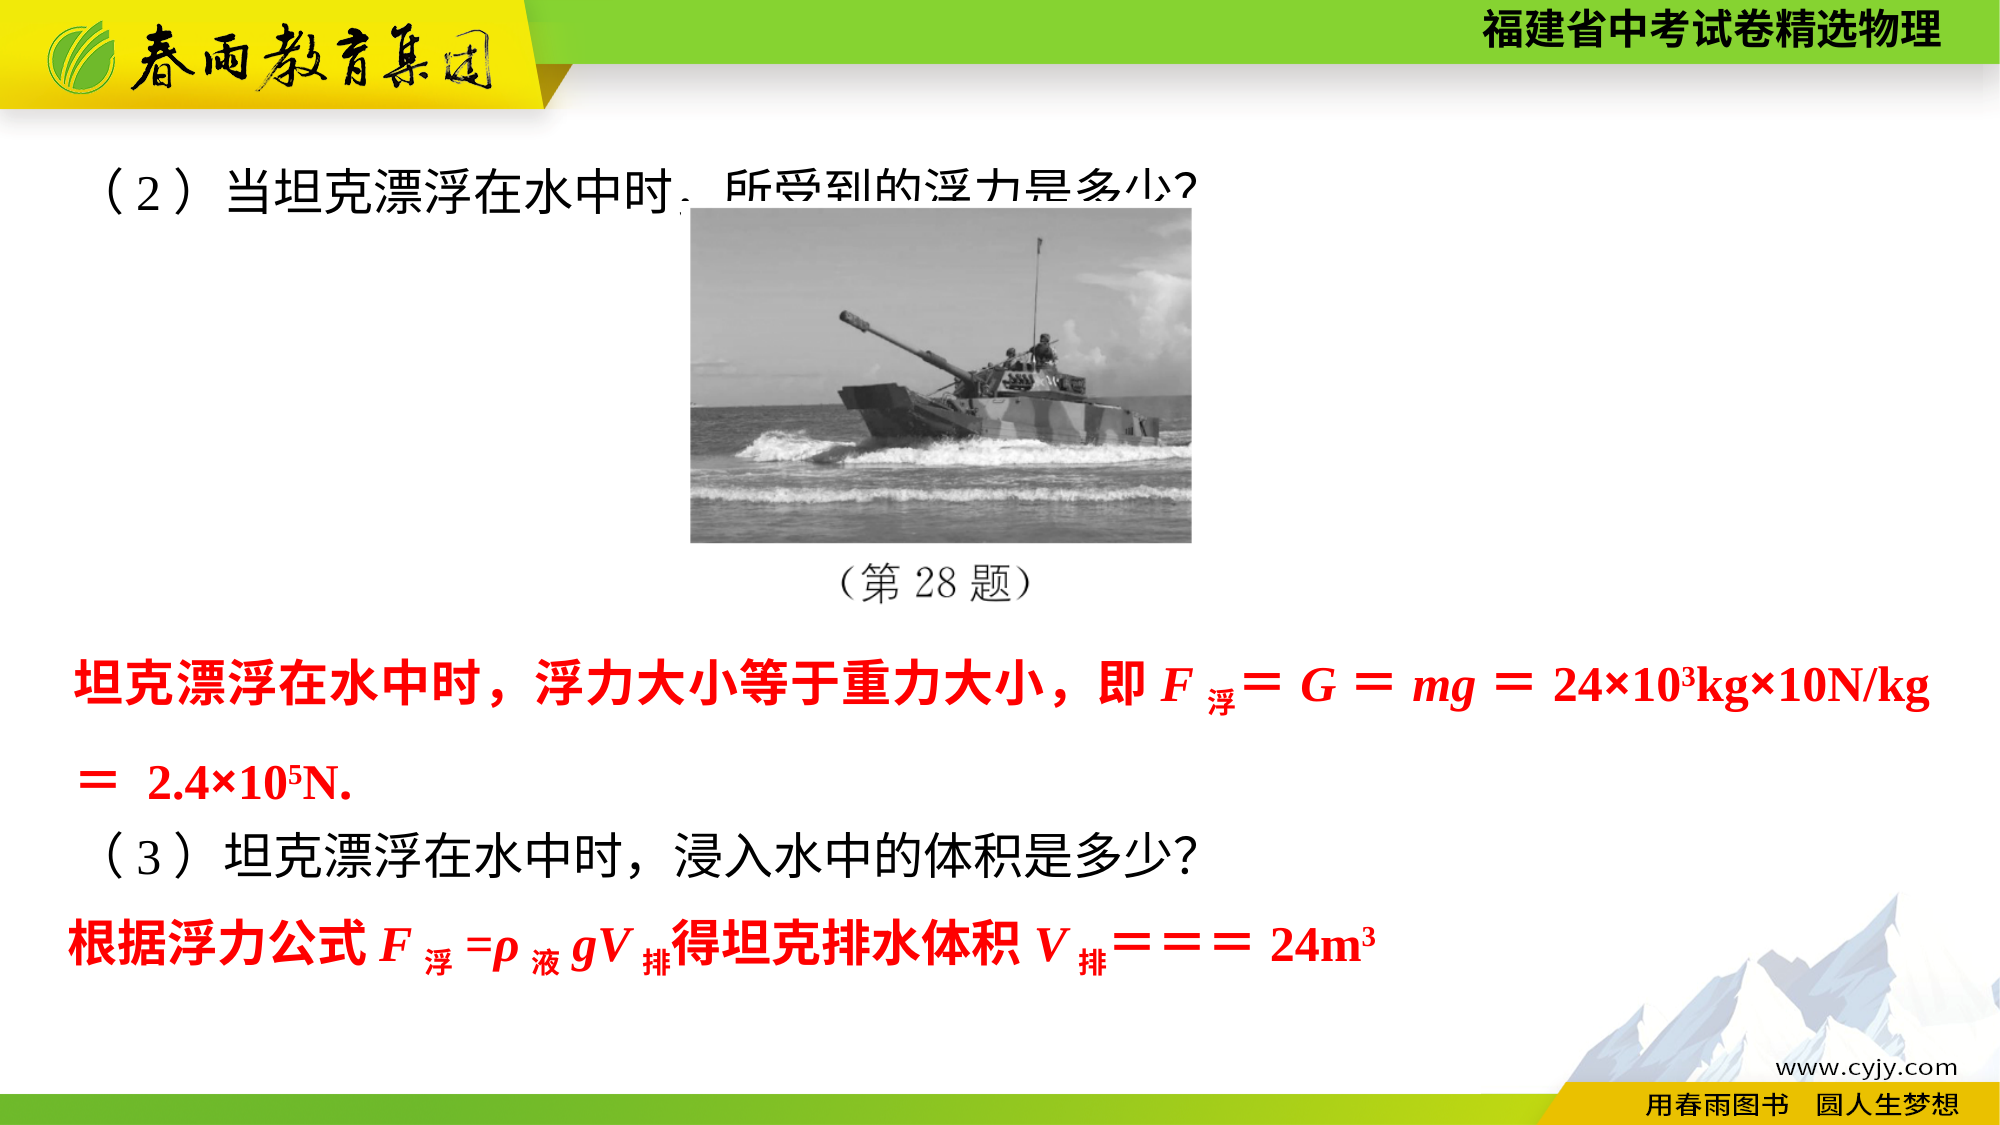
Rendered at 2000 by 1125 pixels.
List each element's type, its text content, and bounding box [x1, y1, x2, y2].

text_box 坦克漂浮在水中时，浮力大小等于重力大小，即F浮＝G＝mg＝24×103kg×10N/kg＝ 2.4×105N. [59, 609, 1957, 817]
text_box （3）坦克漂浮在水中时，浸入水中的体积是多少？ [59, 786, 1944, 892]
picture [0, 0, 2000, 1125]
list （2）当坦克漂浮在水中时，所受到的浮力是多少？ [59, 122, 1944, 217]
